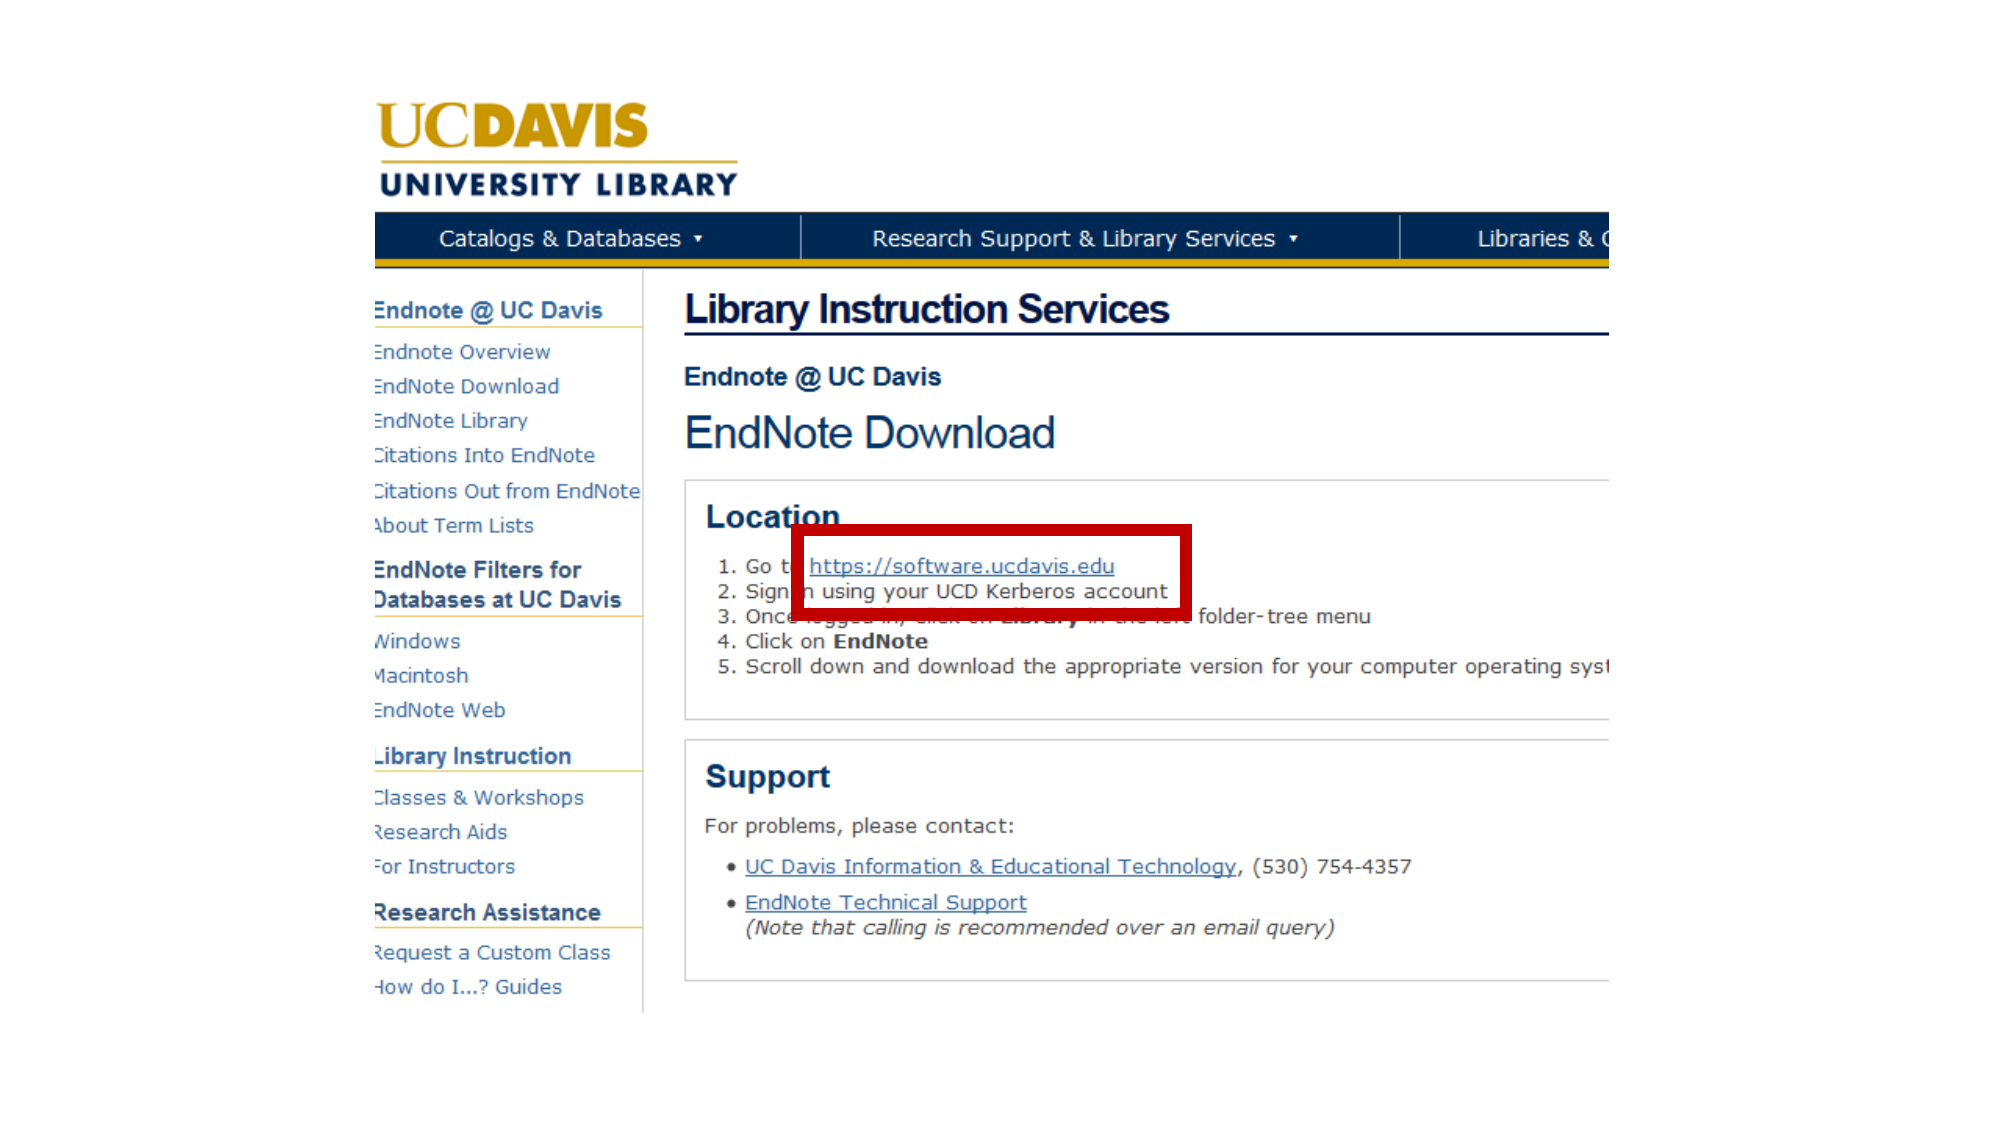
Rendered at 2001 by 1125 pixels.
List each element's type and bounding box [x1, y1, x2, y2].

picture [375, 95, 1609, 1014]
